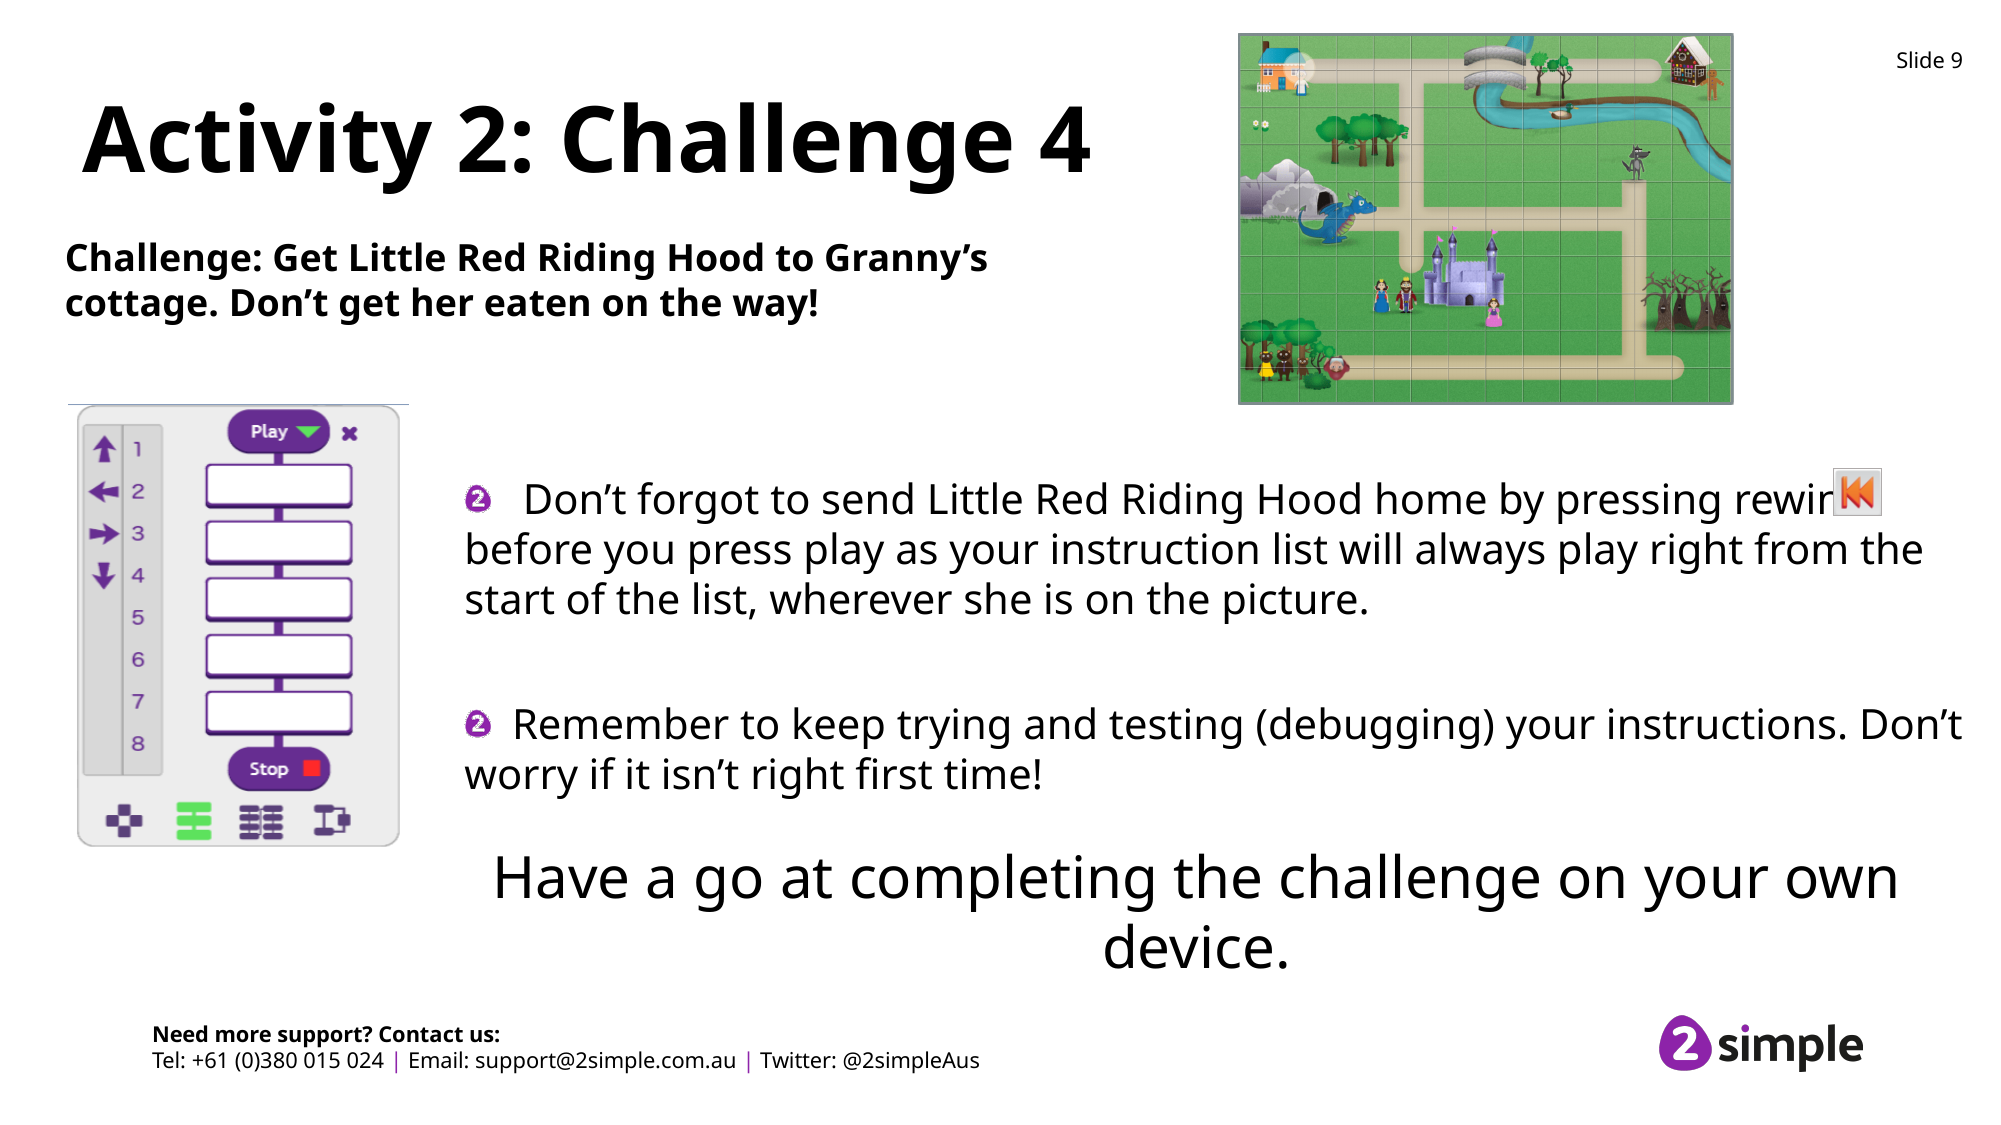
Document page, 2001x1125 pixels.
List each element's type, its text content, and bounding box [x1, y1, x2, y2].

picture [68, 404, 409, 855]
text_box Slide 9 [1881, 39, 1995, 81]
text_box Need more support? Contact us: Tel: +61 (0)380 015 024 | Email: support@2simple.com.au | Twitter: @2simpleAus [137, 1013, 1863, 1081]
picture [464, 708, 491, 738]
picture [1833, 468, 1882, 516]
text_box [50, 33, 1734, 405]
picture [1659, 1015, 1863, 1073]
text_box Have a go at completing the challenge on your own device. [449, 833, 1944, 988]
text_box Don’t forgot to send Little Red Riding Hood home by pressing rewind before you press play as your instruction list will always play right from the start of the list, wherever she is on the picture. Remember to keep trying and testing (debugging) your instructions. Don’t worry if it isn’t right first time! [449, 420, 2000, 806]
picture [464, 483, 491, 513]
